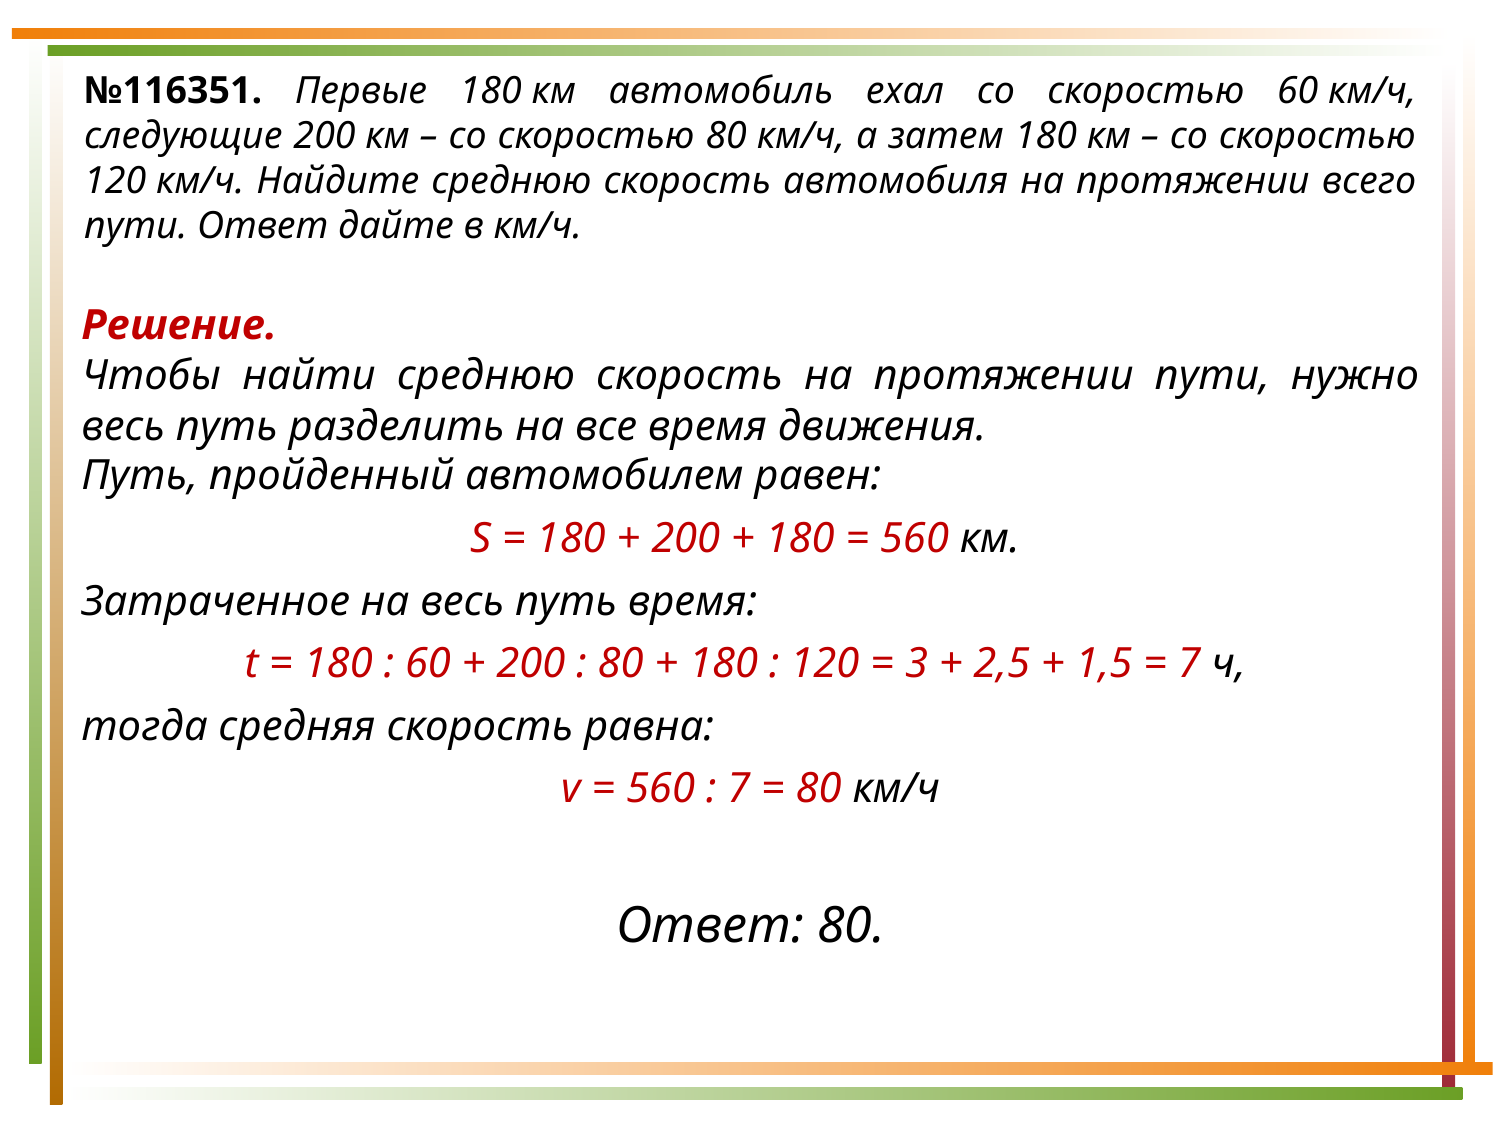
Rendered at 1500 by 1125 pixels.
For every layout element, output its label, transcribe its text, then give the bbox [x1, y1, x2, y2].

text_box №116351. Первые 180 км автомобиль ехал со скоростью 60 км/ч, следующие 200 км – со скоростью 80 км/ч, а затем 180 км – со скоростью 120 км/ч. Найдите среднюю скорость автомобиля на протяжении всего пути. Ответ дайте в км/ч. [69, 58, 1432, 254]
text_box Ответ: 80. [601, 885, 900, 961]
text_box [574, 1062, 578, 1075]
text_box Решение. Чтобы найти среднюю скорость на протяжении пути, нужно весь путь разделить на все время движения. Путь, пройденный автомобилем равен: S = 180 + 200 + 180 = 560 км. Затраченное на весь путь время: t = 180 : 60 + 200 : 80 + 180 : 120 = 3 + 2,5 + 1,5 = 7 ч, тогда средняя скорость равна: v = 560 : 7 = 80 км/ч [66, 290, 1435, 819]
